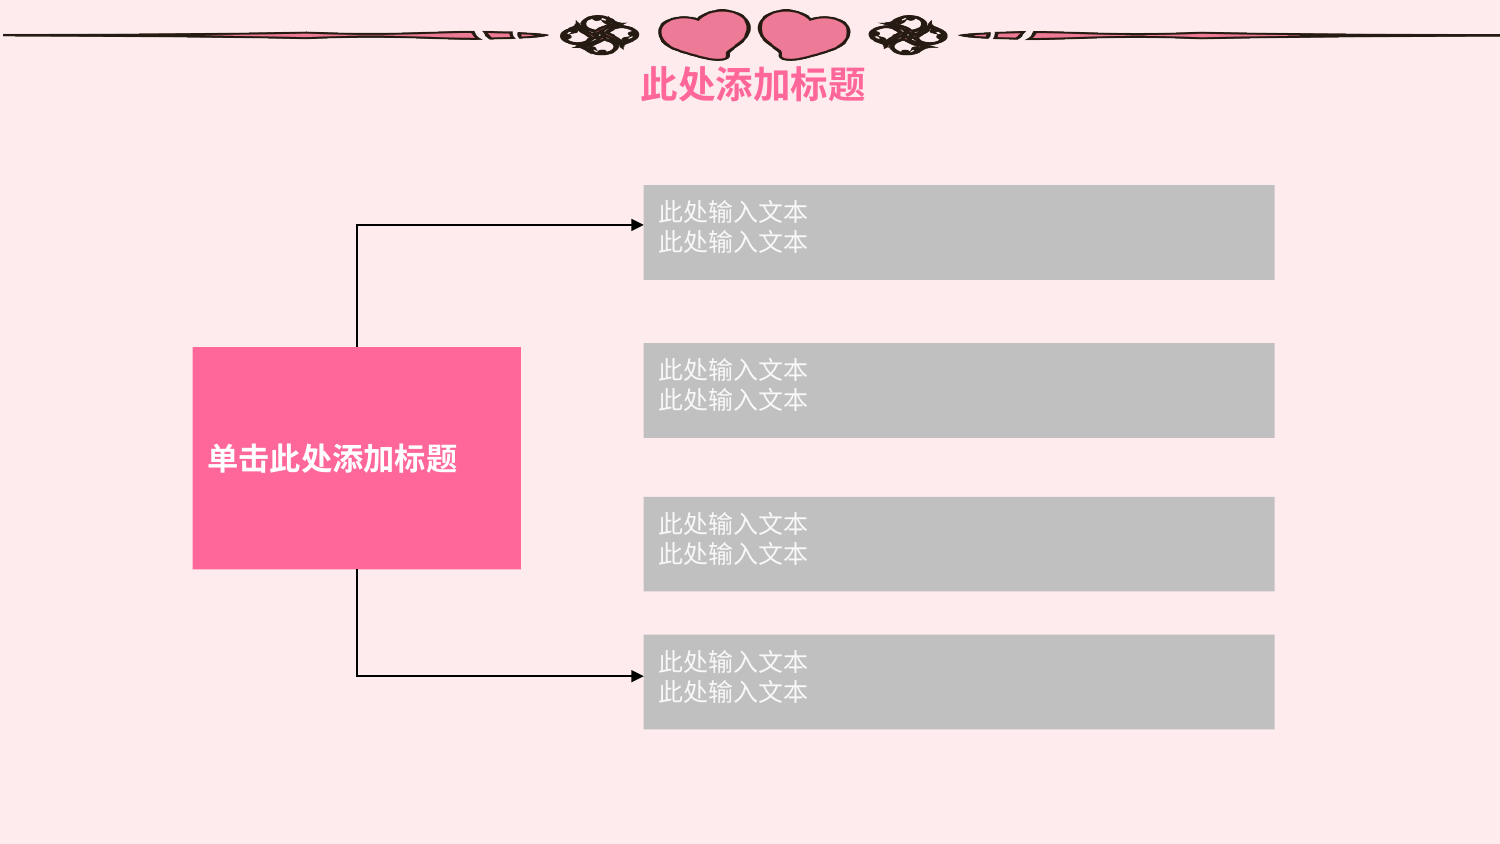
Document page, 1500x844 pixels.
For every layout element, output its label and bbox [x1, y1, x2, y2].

text_box [643, 496, 1275, 592]
text_box [643, 184, 1275, 281]
text_box [446, 479, 554, 767]
text_box [643, 342, 1275, 439]
picture [0, 0, 1500, 844]
text_box [643, 634, 1275, 730]
text_box [438, 142, 562, 430]
